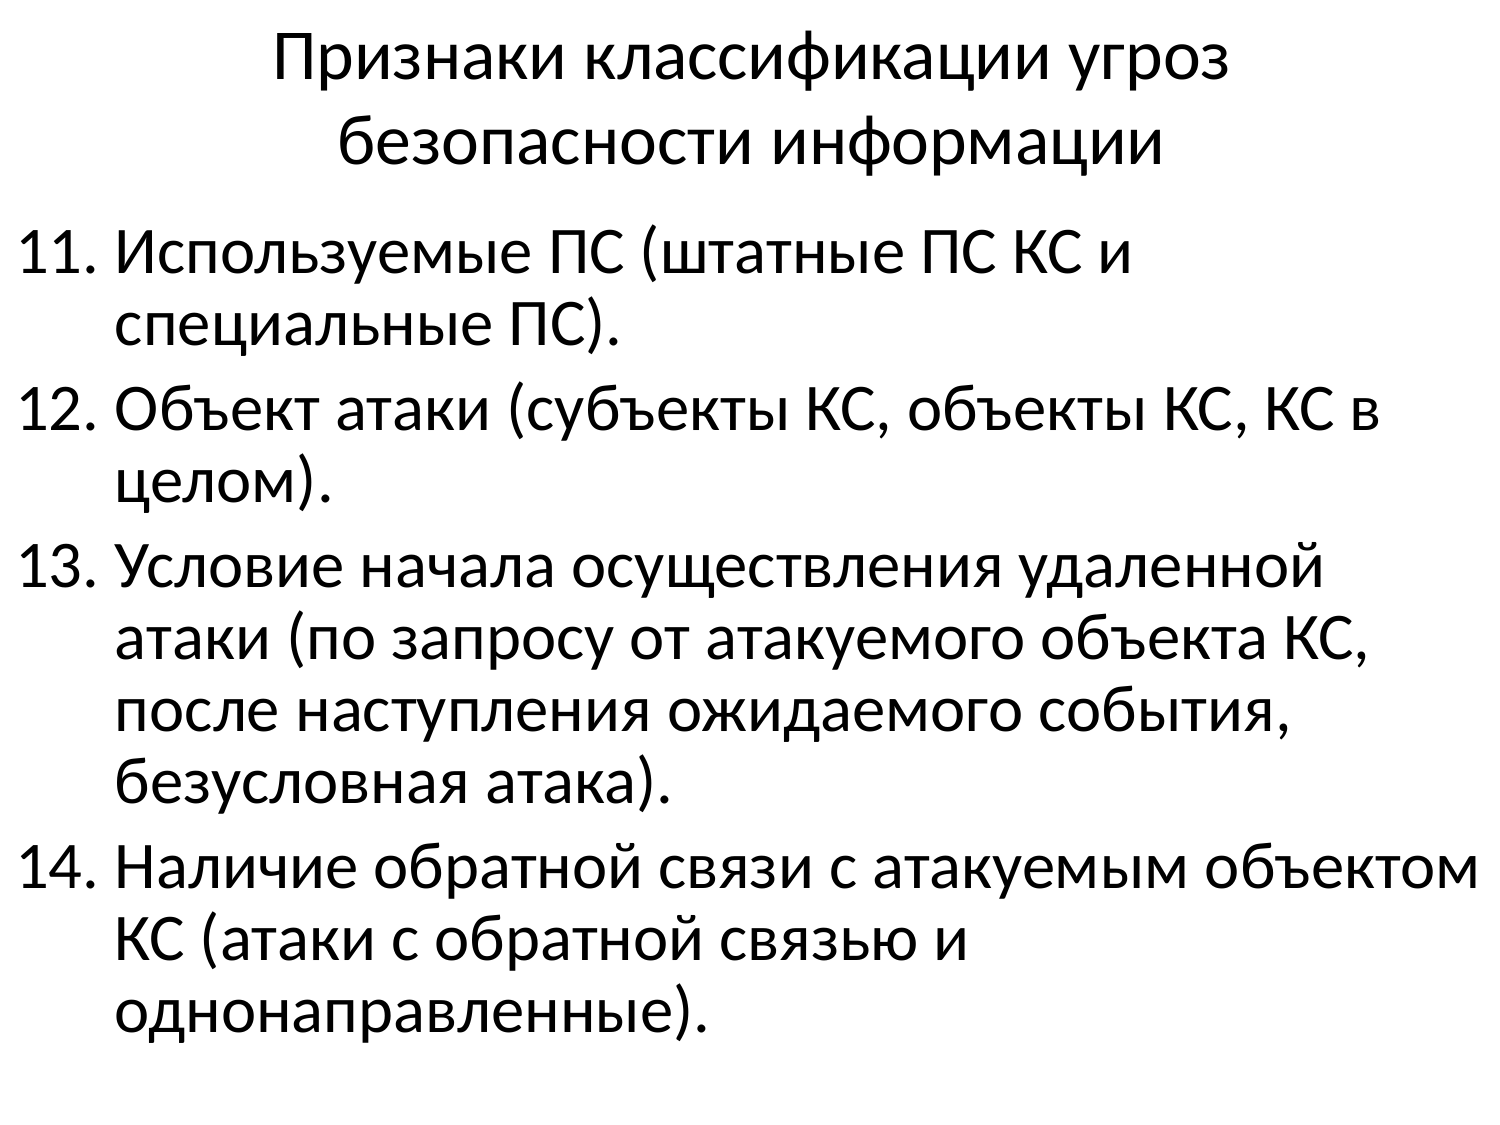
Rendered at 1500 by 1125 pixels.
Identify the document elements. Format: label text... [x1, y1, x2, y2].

list Используемые ПС (штатные ПС КС и специальные ПС). Объект атаки (субъекты КС, объекты КС, КС в целом). Условие начала осуществления удаленной атаки (по запросу от атакуемого объекта КС, после наступления ожидаемого события, безусловная атака). Наличие обратной связи с атакуемым объектом КС (атаки с обратной связью и однонаправленные). [0, 208, 1500, 1125]
title Признаки классификации угроз безопасности информации [76, 0, 1427, 187]
